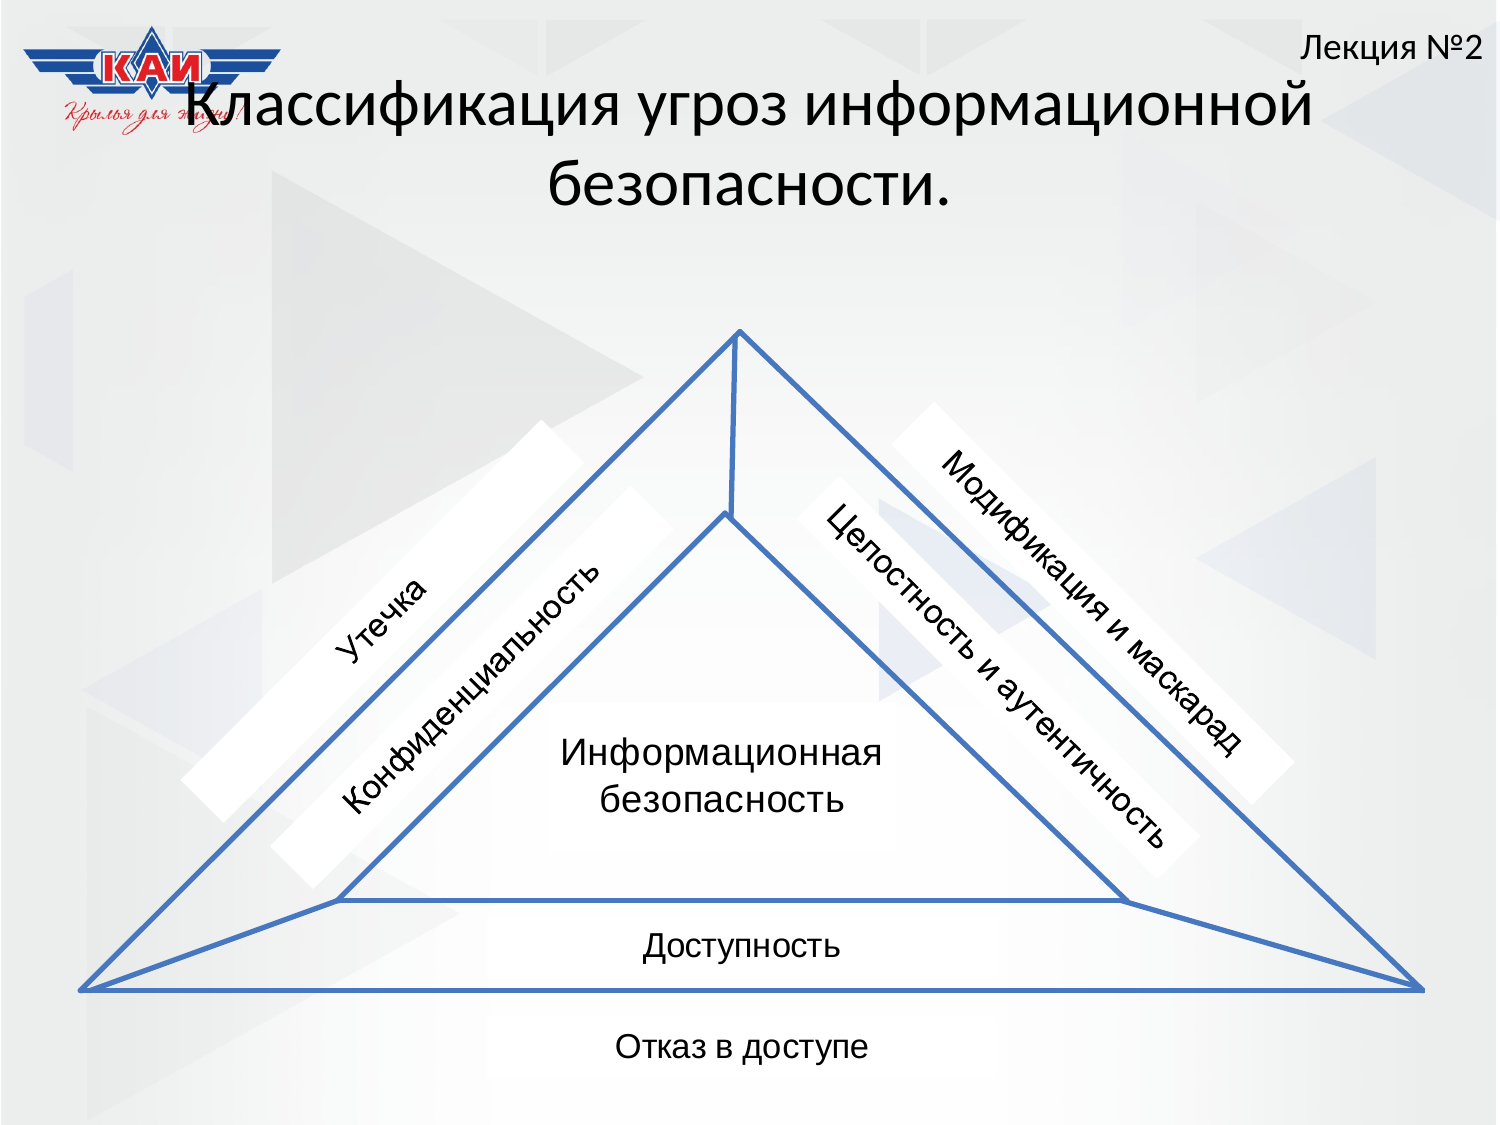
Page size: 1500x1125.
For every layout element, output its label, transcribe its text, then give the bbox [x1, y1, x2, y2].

picture [0, 0, 1500, 1125]
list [74, 325, 1426, 1082]
text_box Лекция №2 [1285, 14, 1499, 75]
title Классификация угроз информационной безопасности. [75, 45, 1425, 233]
